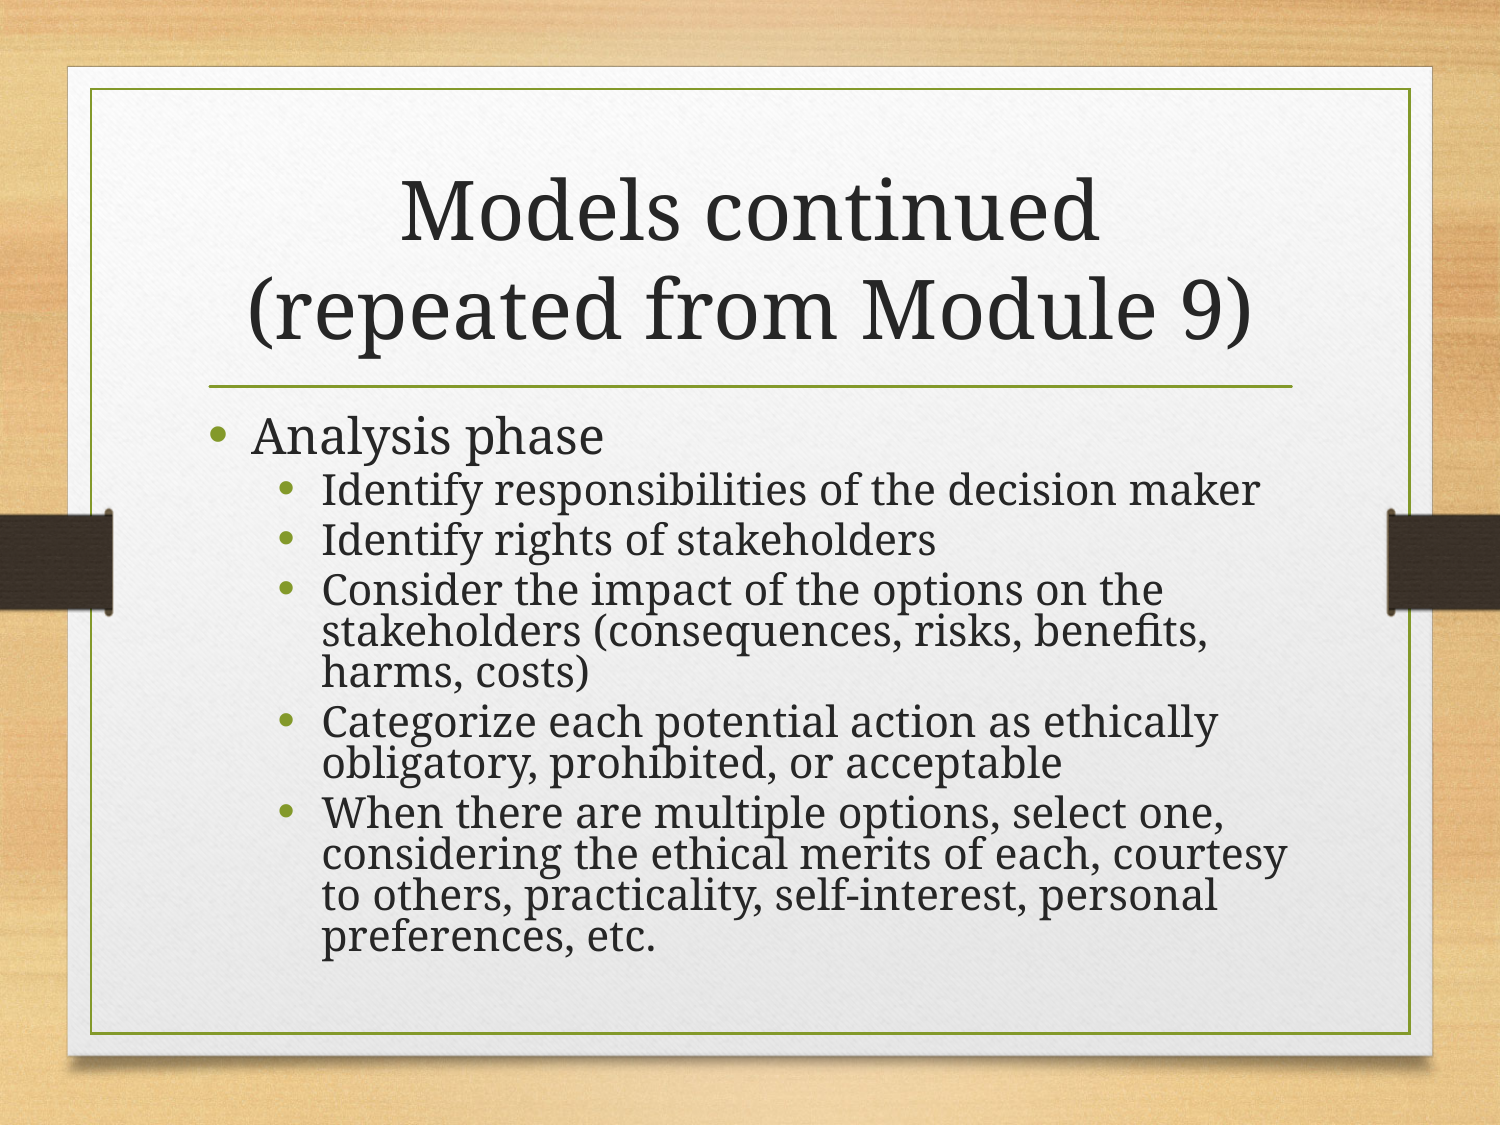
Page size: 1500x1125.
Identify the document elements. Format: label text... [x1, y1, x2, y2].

title Models continued (repeated from Module 9) [193, 150, 1309, 365]
picture [0, 0, 1500, 1125]
list Analysis phase Identify responsibilities of the decision maker Identify rights of stakeholders Consider the impact of the options on the stakeholders (consequences, risks, benefits, harms, costs) Categorize each potential action as ethically obligatory, prohibited, or acceptable When there are multiple options, select one, considering the ethical merits of each, courtesy to others, practicality, self-interest, personal preferences, etc. [193, 408, 1309, 974]
